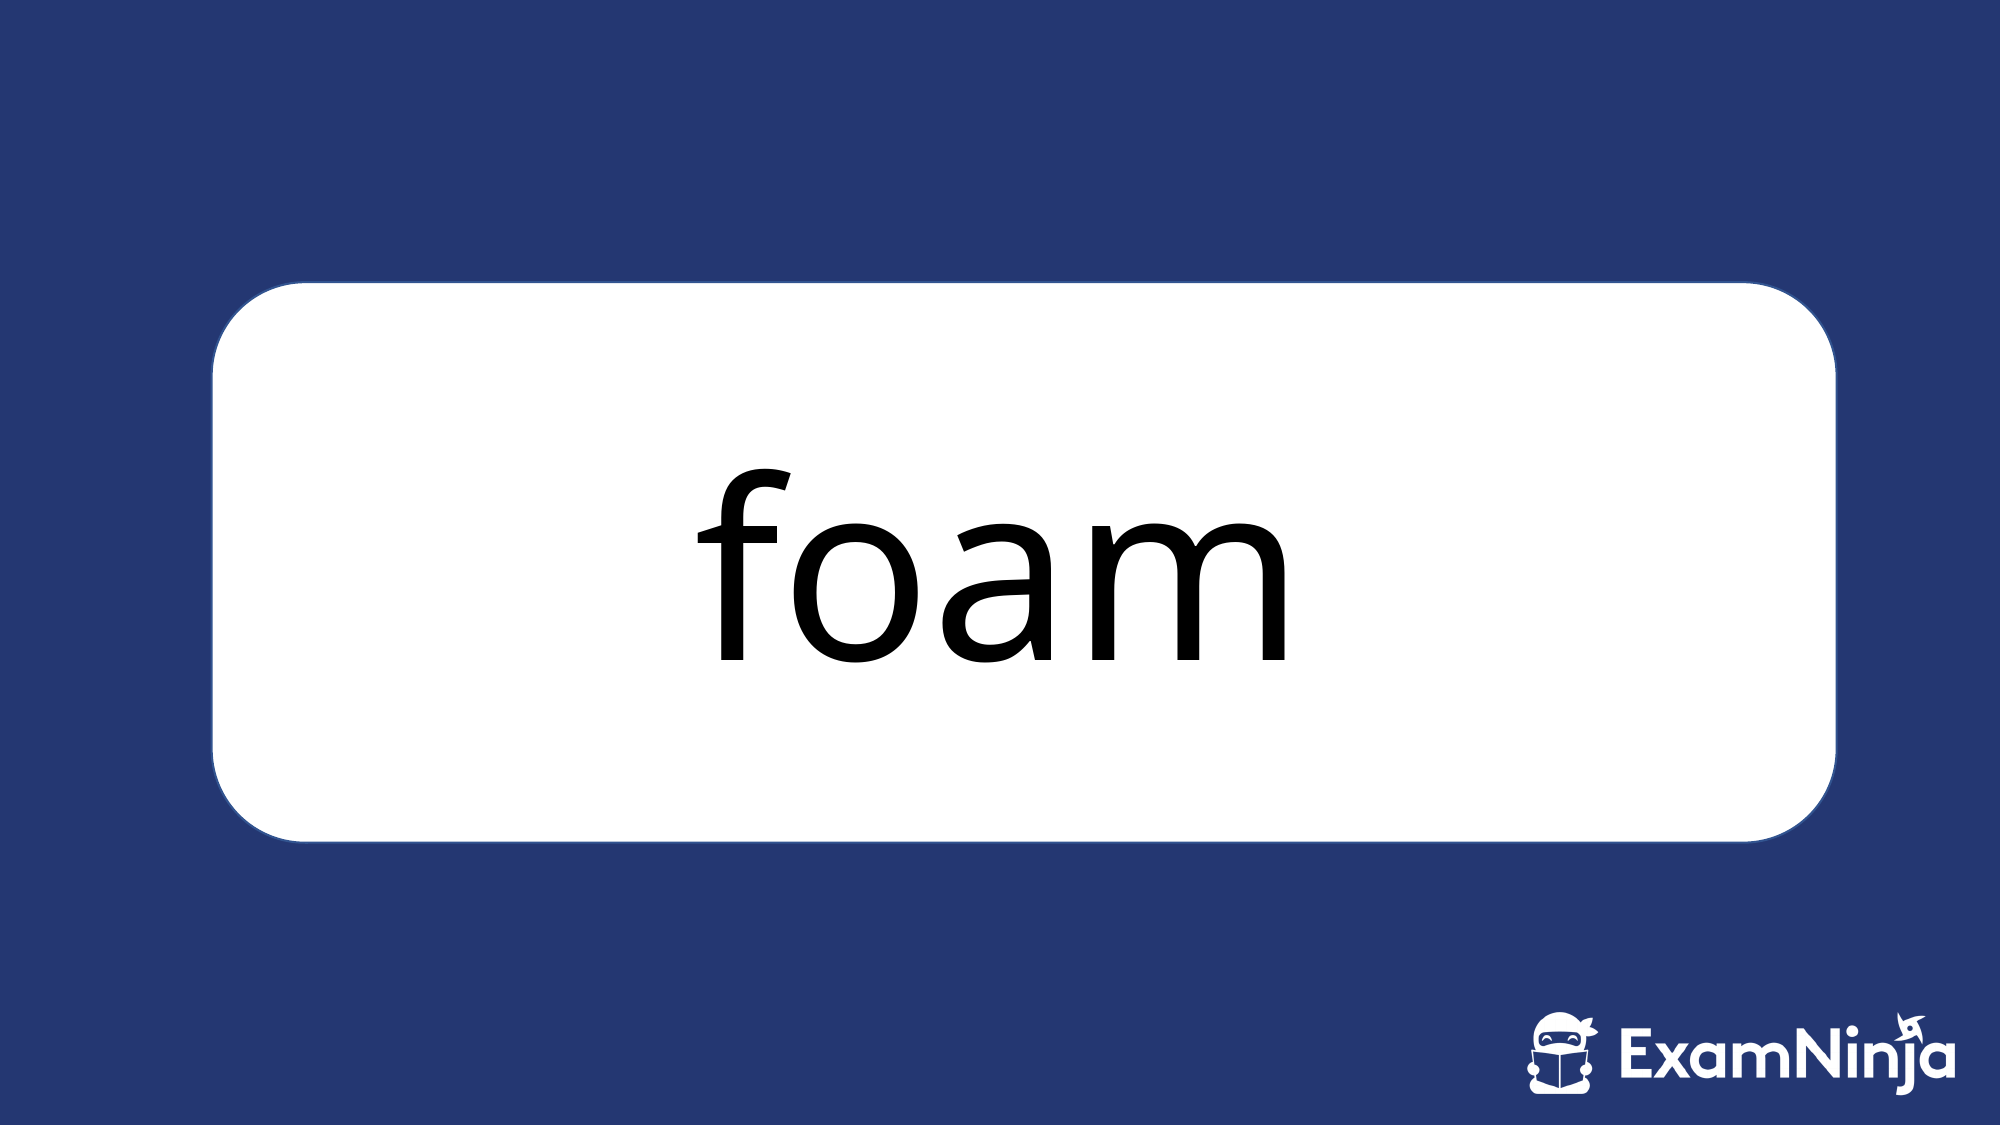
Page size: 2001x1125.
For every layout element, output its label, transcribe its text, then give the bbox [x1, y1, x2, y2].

text_box foam [143, 403, 1857, 719]
picture [1501, 1003, 1979, 1102]
text_box [210, 719, 1838, 844]
text_box [210, 281, 1838, 403]
